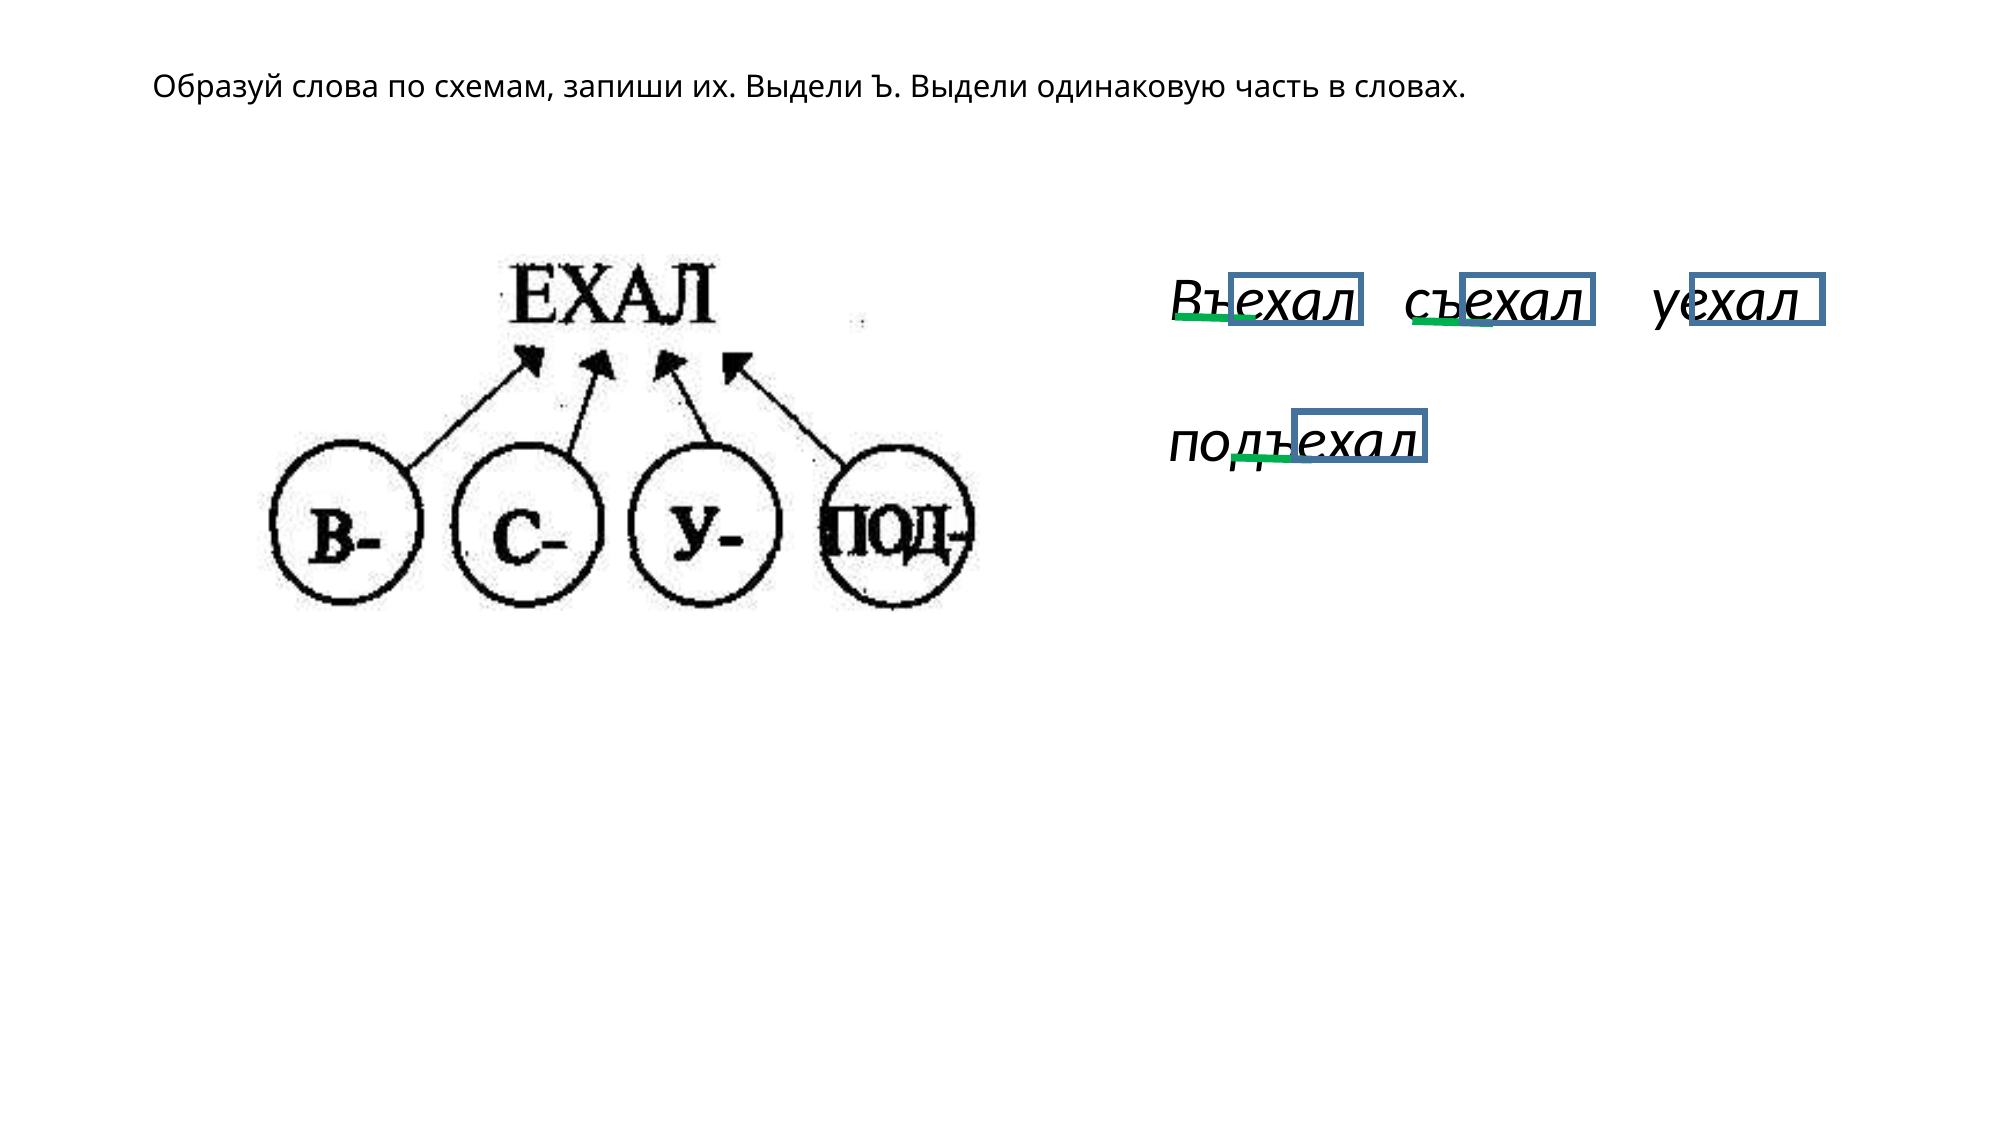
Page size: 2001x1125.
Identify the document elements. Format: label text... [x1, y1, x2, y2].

text_box подъехал [1053, 395, 1531, 483]
text_box Въехал [1024, 254, 1255, 342]
text_box [1462, 274, 1594, 324]
text_box [1230, 274, 1362, 324]
text_box [1691, 274, 1824, 324]
picture [221, 254, 1024, 656]
text_box уехал [1733, 254, 1972, 342]
title Образуй слова по схемам, запиши их. Выдели Ъ. Выдели одинаковую часть в словах. [137, 59, 1863, 115]
text_box [1294, 410, 1426, 461]
text_box съехал [1255, 254, 1733, 342]
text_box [1412, 320, 1493, 324]
